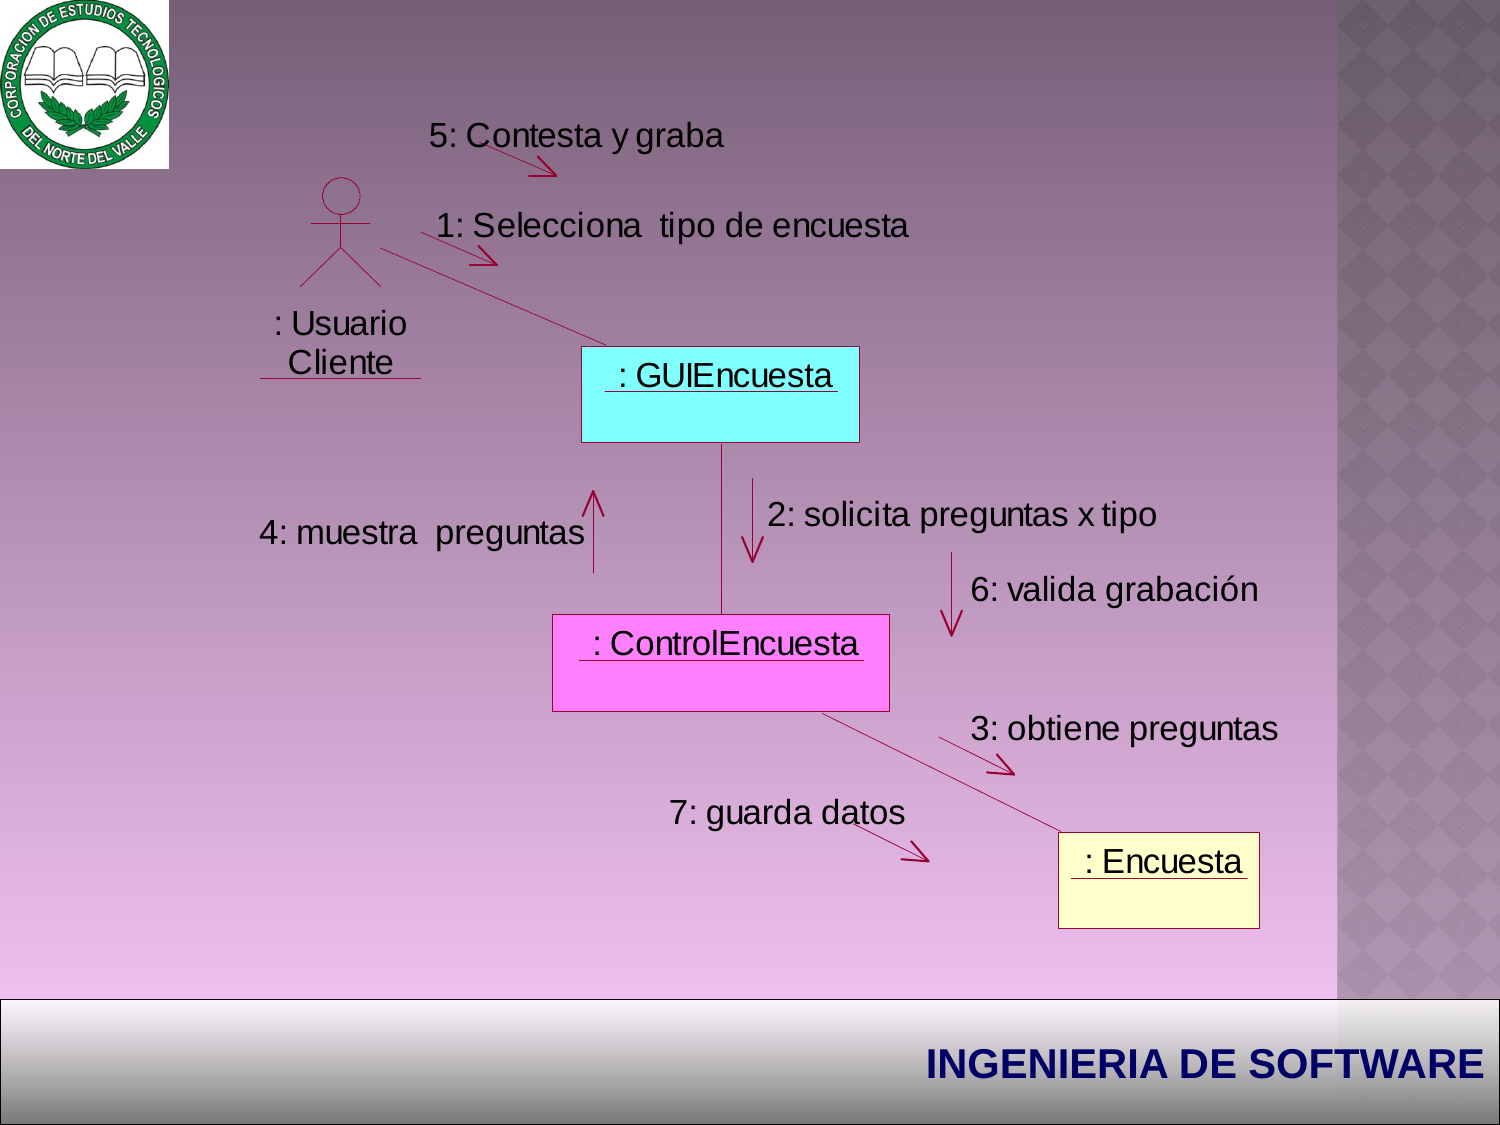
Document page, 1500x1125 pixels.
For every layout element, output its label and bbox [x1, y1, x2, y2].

picture [173, 74, 1337, 974]
picture [0, 0, 169, 169]
